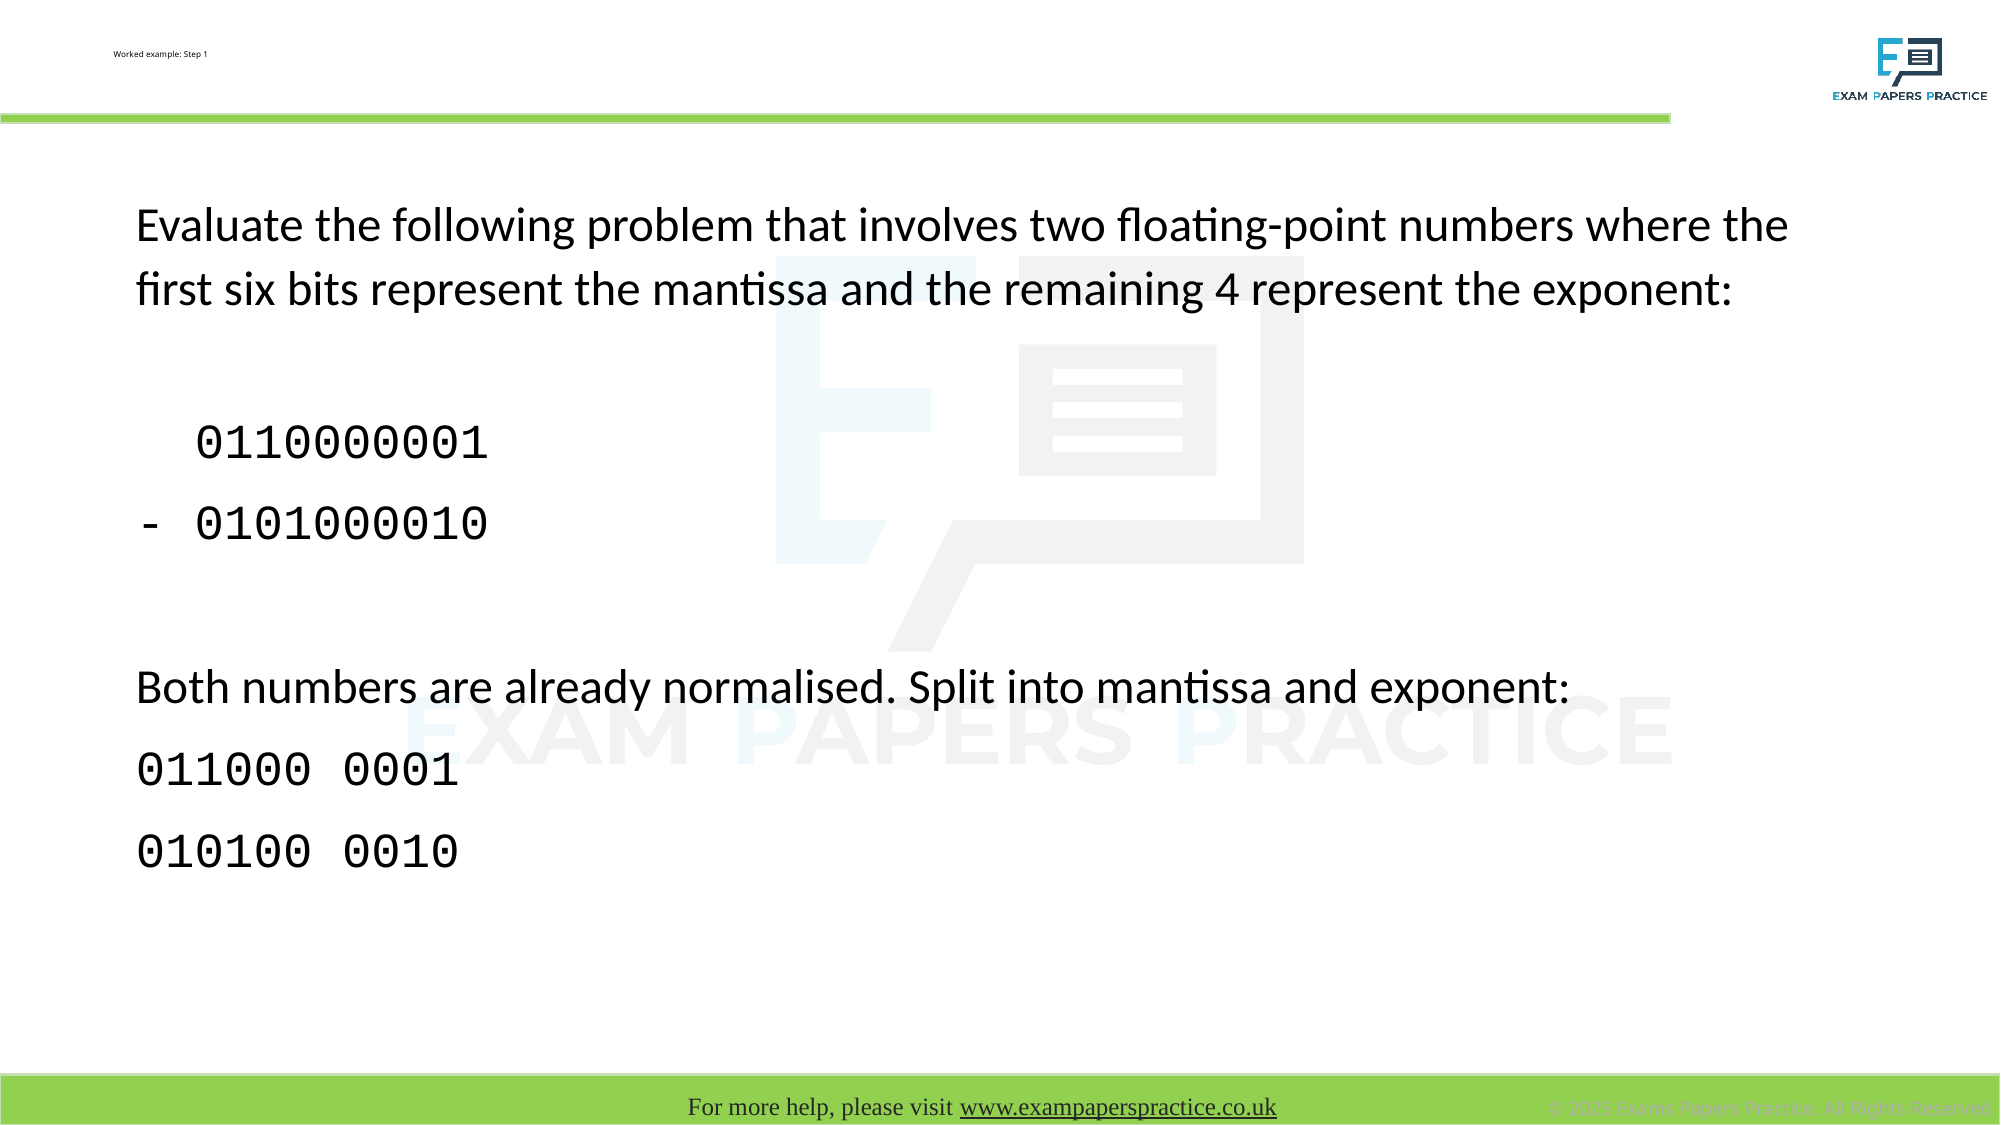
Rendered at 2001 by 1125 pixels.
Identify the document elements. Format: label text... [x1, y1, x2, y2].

list Evaluate the following problem that involves two floating-point numbers where the first six bits represent the mantissa and the remaining 4 represent the exponent: 0110000001 - 0101000010 Both numbers are already normalised. Split into mantissa and exponent: 011000 0001 010100 0010 [120, 179, 1846, 893]
title Worked example: Step 1 [98, 43, 1824, 68]
